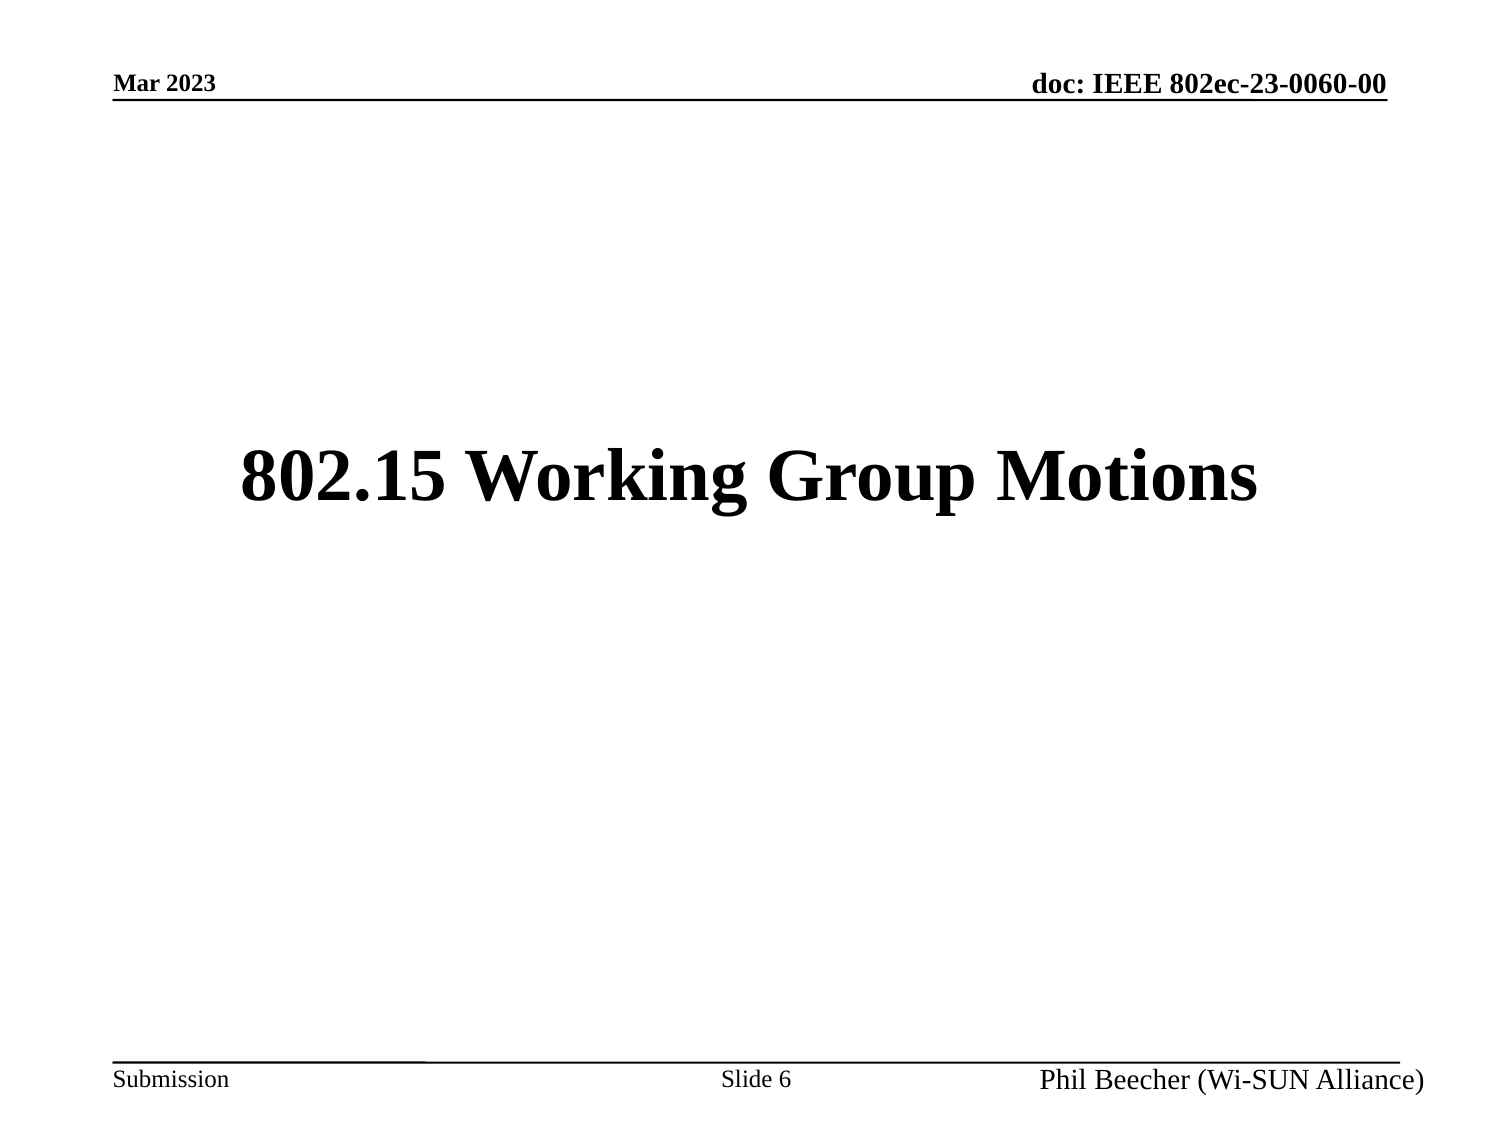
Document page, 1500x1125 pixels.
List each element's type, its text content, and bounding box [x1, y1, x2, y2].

text_box Slide 6 [675, 1062, 838, 1093]
text_box 802.15 Working Group Motions [112, 349, 1388, 591]
